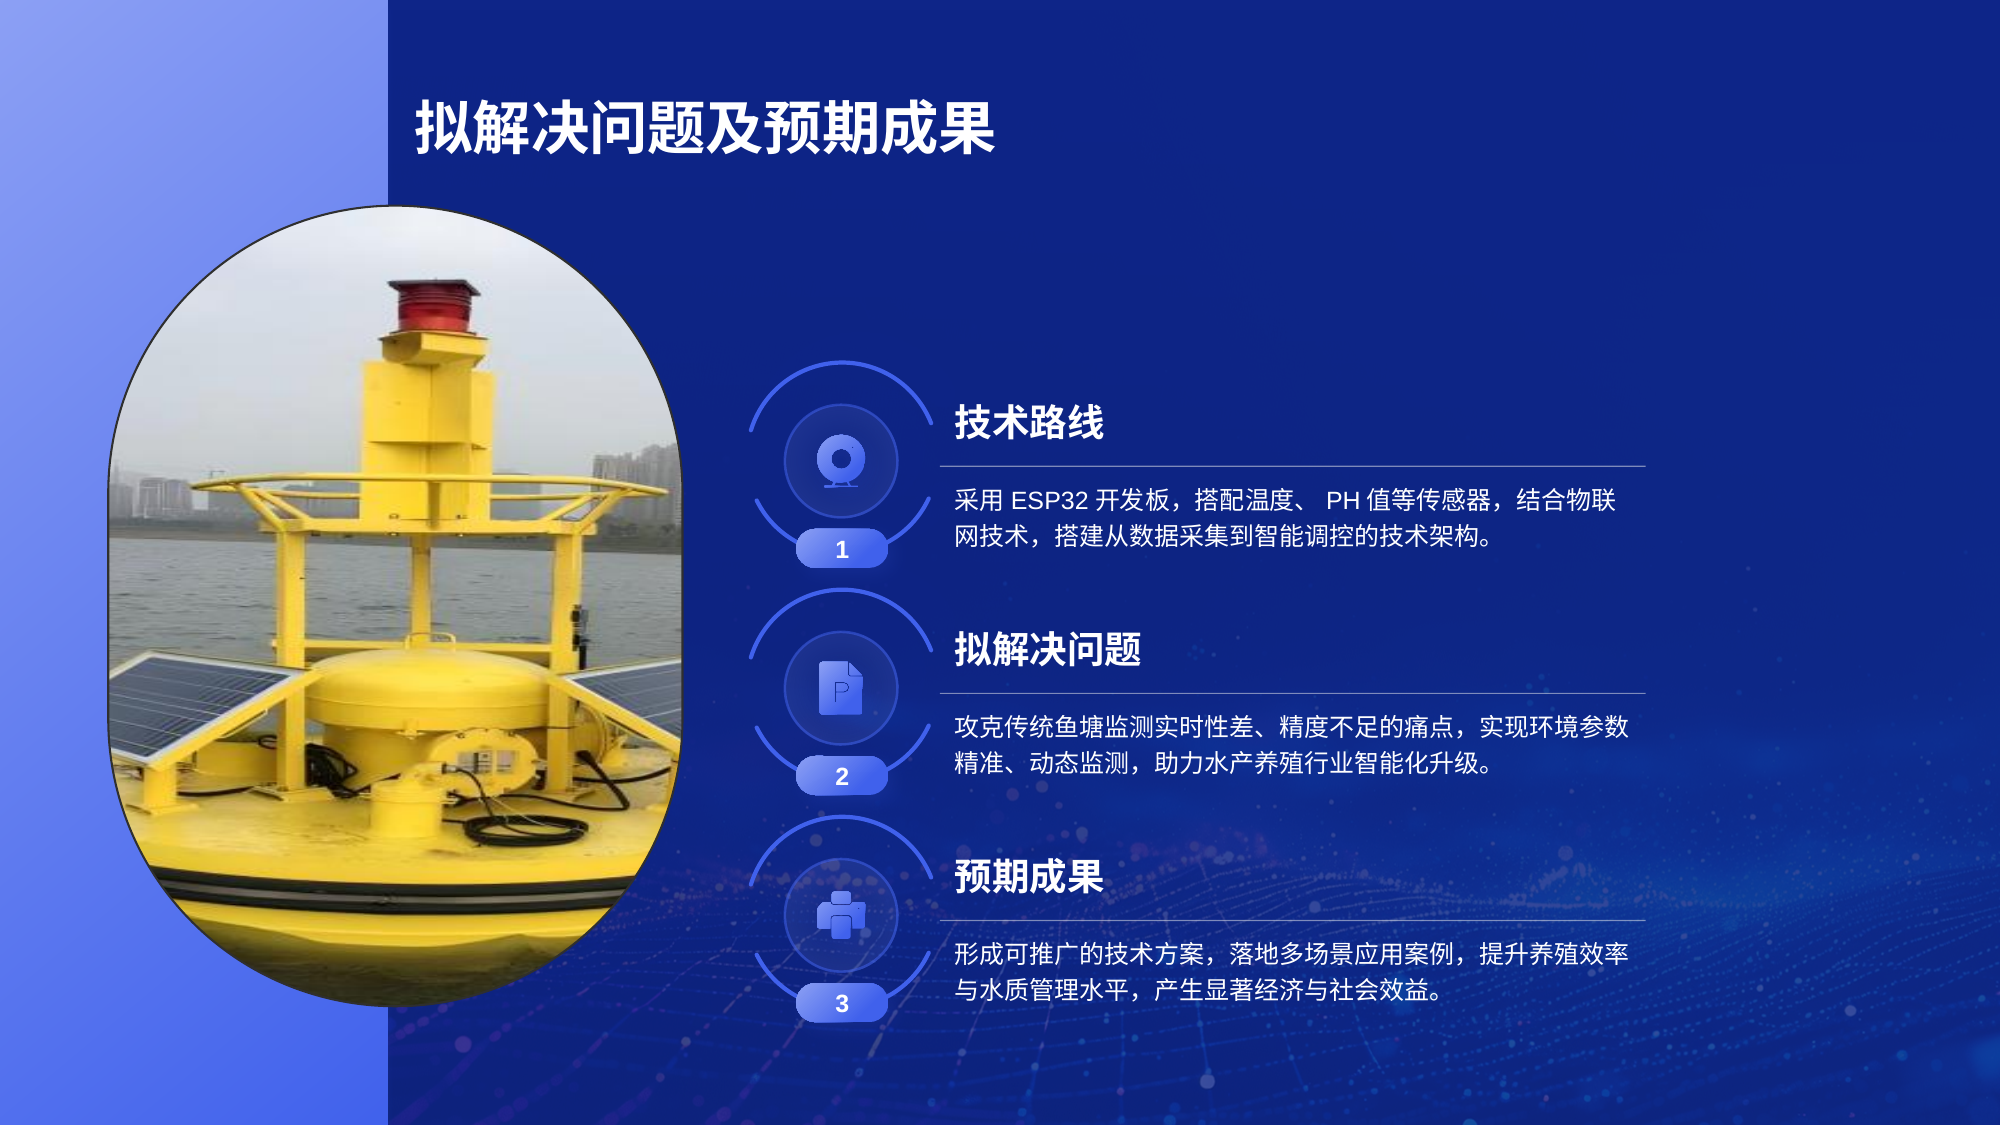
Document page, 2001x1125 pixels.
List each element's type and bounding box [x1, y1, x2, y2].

text_box [0, 0, 1890, 1125]
